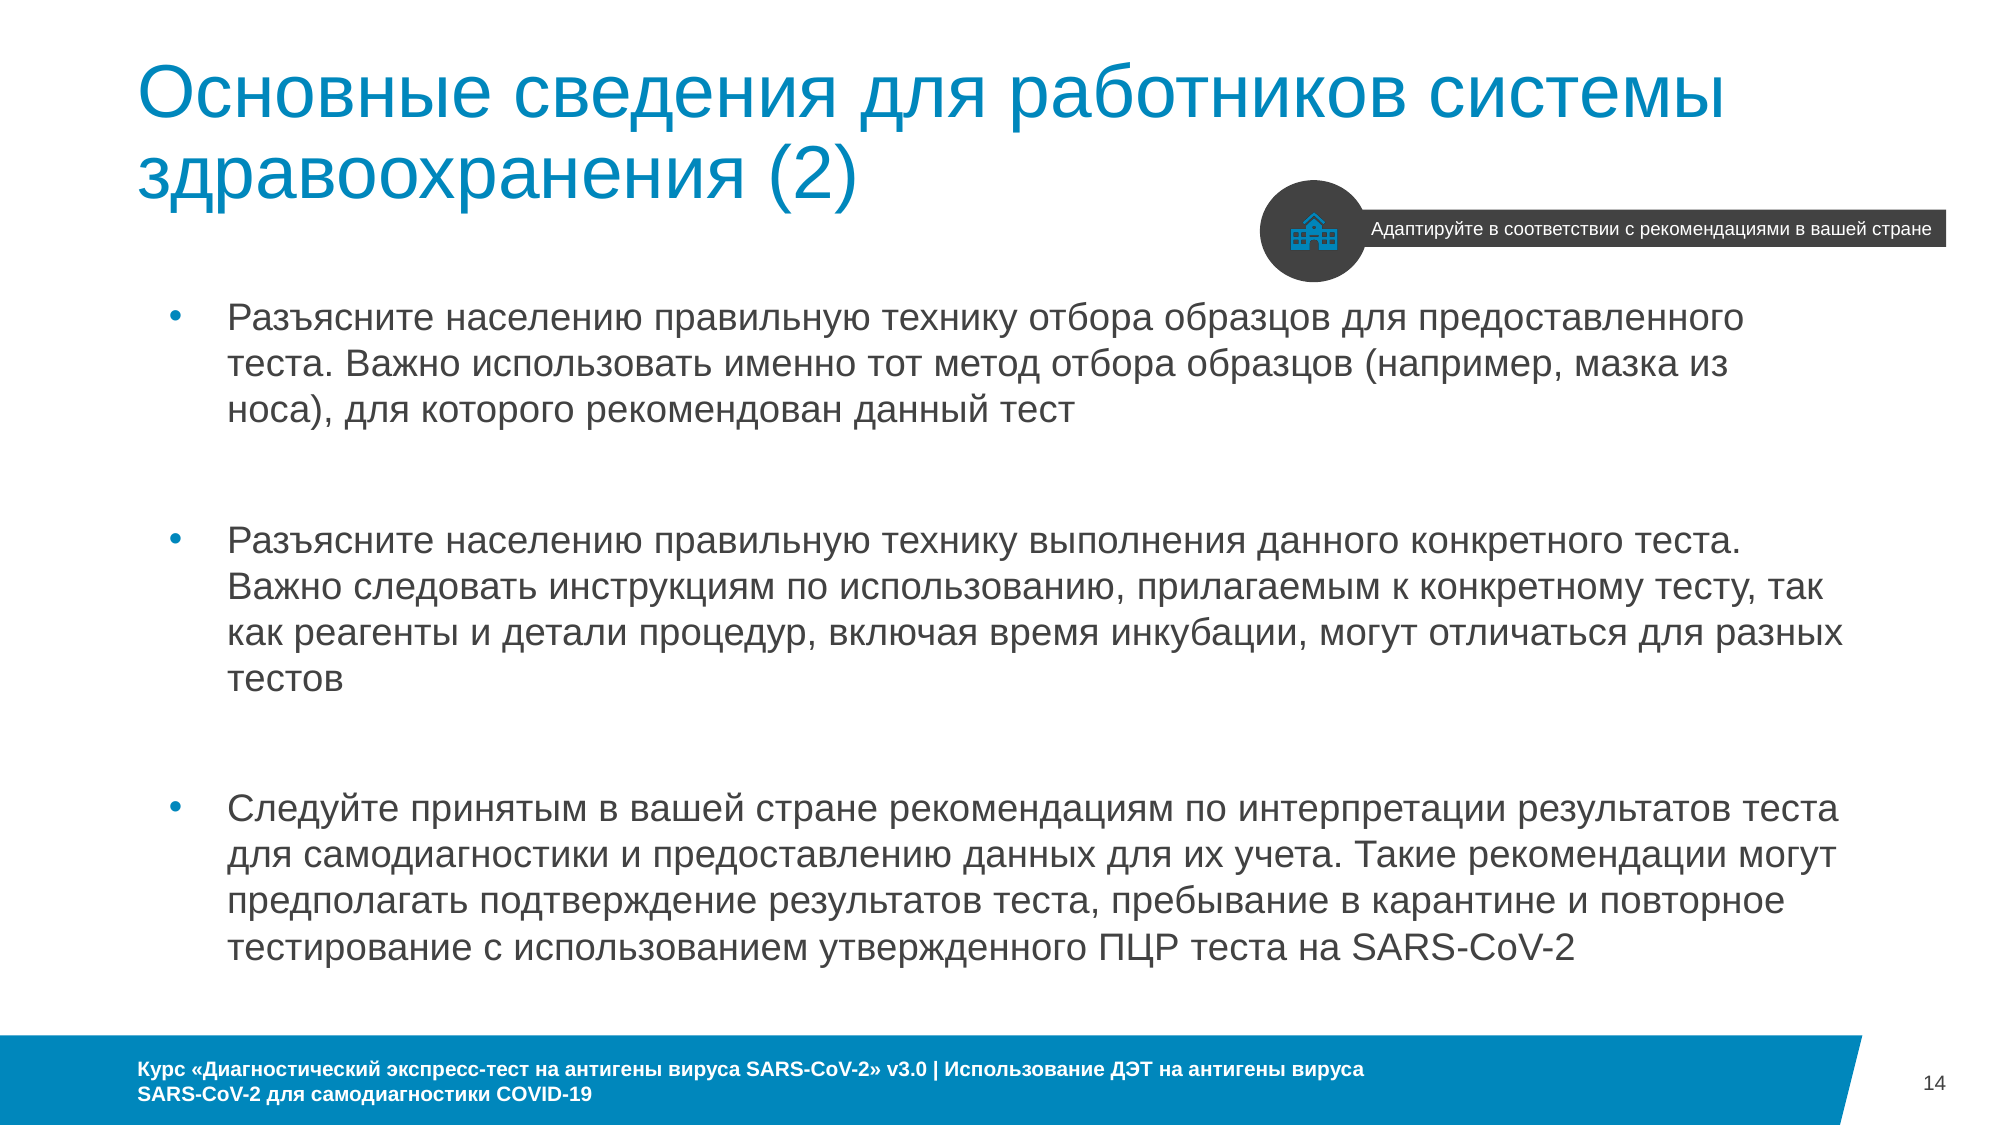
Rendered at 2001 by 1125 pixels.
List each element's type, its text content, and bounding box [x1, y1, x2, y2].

title Основные сведения для работников системы здравоохранения (2) [137, 59, 1863, 215]
list Разъясните населению правильную технику отбора образцов для предоставленного теста. Важно использовать именно тот метод отбора образцов (например, мазка из носа), для которого рекомендован данный тест Разъясните населению правильную технику выполнения данного конкретного теста. Важно следовать инструкциям по использованию, прилагаемым к конкретному тесту, так как реагенты и детали процедур, включая время инкубации, могут отличаться для разных тестов Следуйте принятым в вашей стране рекомендациям по интерпретации результатов теста для самодиагностики и предоставлению данных для их учета. Такие рекомендации могут предполагать подтверждение результатов теста, пребывание в карантине и повторное тестирование с использованием утвержденного ПЦР теста на SARS-CoV-2 [137, 284, 1863, 1014]
footer Курс «Диагностический экспресс-тест на антигены вируса SARS-CoV-2» v3.0 | Использование ДЭТ на антигены вируса SARS-CoV-2 для самодиагностики COVID-19 [137, 1039, 1392, 1122]
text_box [1261, 181, 1947, 281]
slide_number 14 [1862, 1035, 1947, 1125]
